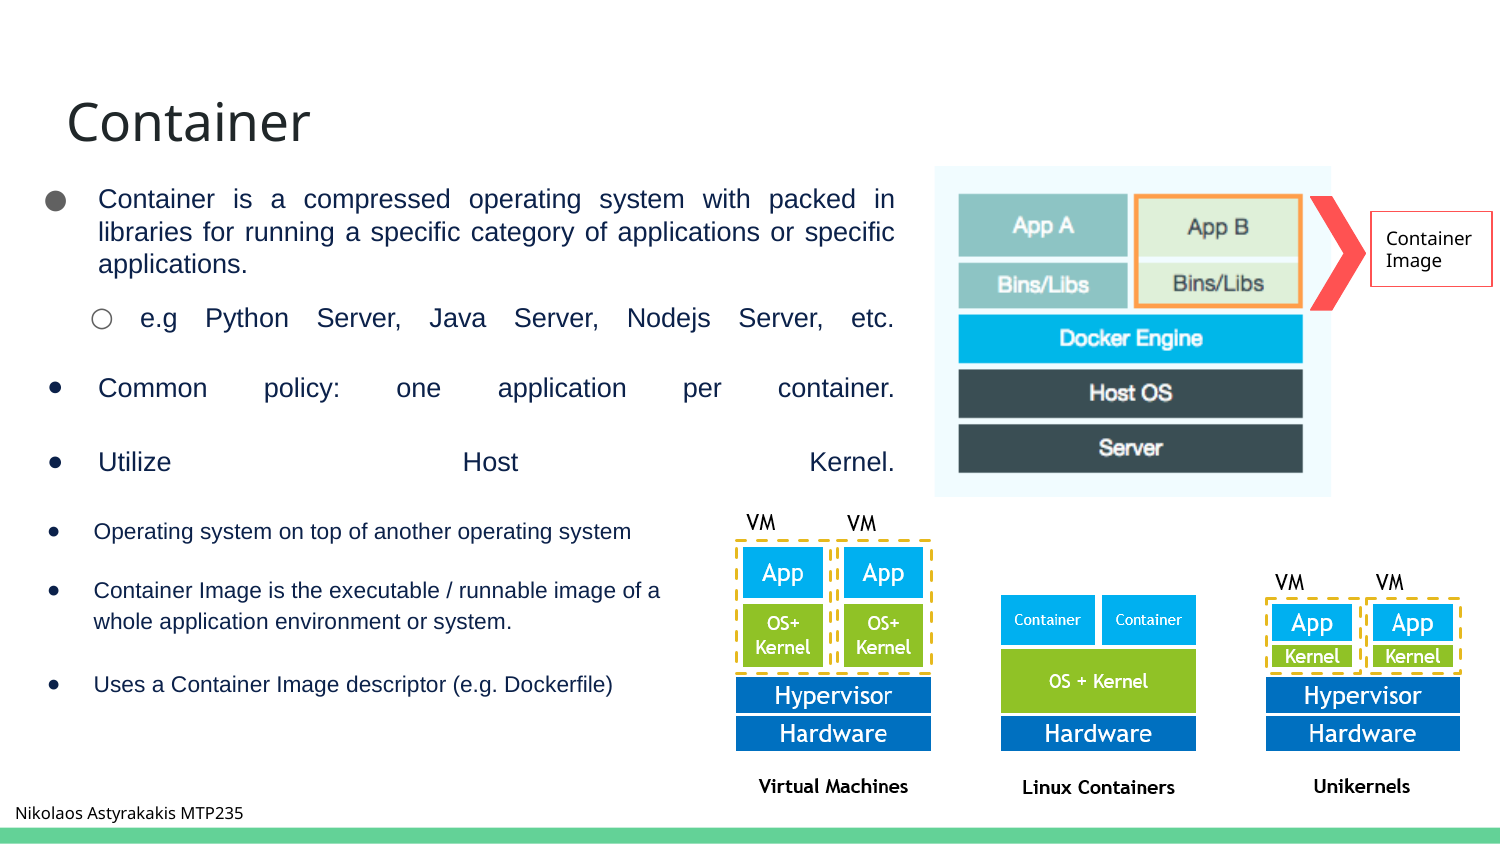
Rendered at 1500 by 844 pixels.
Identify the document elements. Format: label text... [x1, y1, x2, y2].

text_box [1335, 202, 1366, 305]
picture [716, 166, 1481, 823]
title Container [51, 72, 1449, 167]
text_box Container is a compressed operating system with packed in libraries for running a specific category of applications or specific applications. e.g Python Server, Java Server, Nodejs Server, etc. Common policy: one application per container. Utilize Host Kernel. [8, 166, 910, 527]
text_box Nikolaos Astyrakakis MTP235 [0, 793, 1247, 834]
list Operating system on top of another operating system Container Image is the executable / runnable image of a whole application environment or system. Uses a Container Image descriptor (e.g. Dockerfile) [8, 527, 695, 750]
text_box Container Image [1371, 211, 1493, 287]
